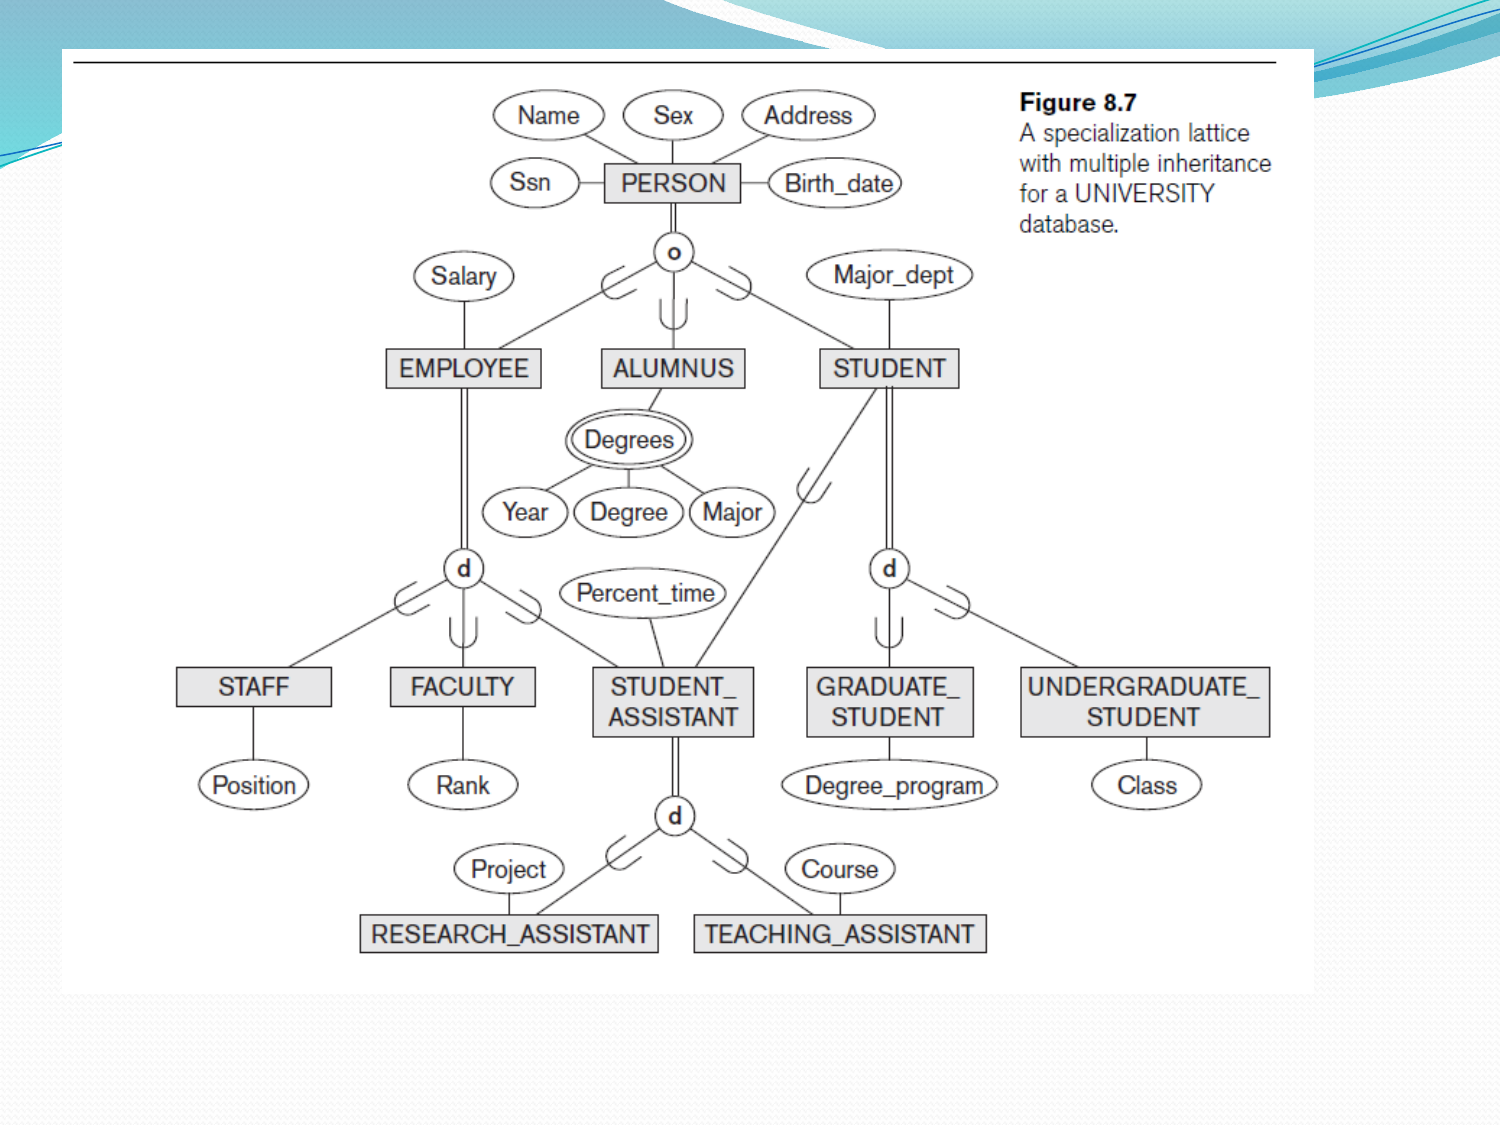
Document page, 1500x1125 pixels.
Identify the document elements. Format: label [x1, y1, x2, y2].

picture [62, 49, 1315, 994]
